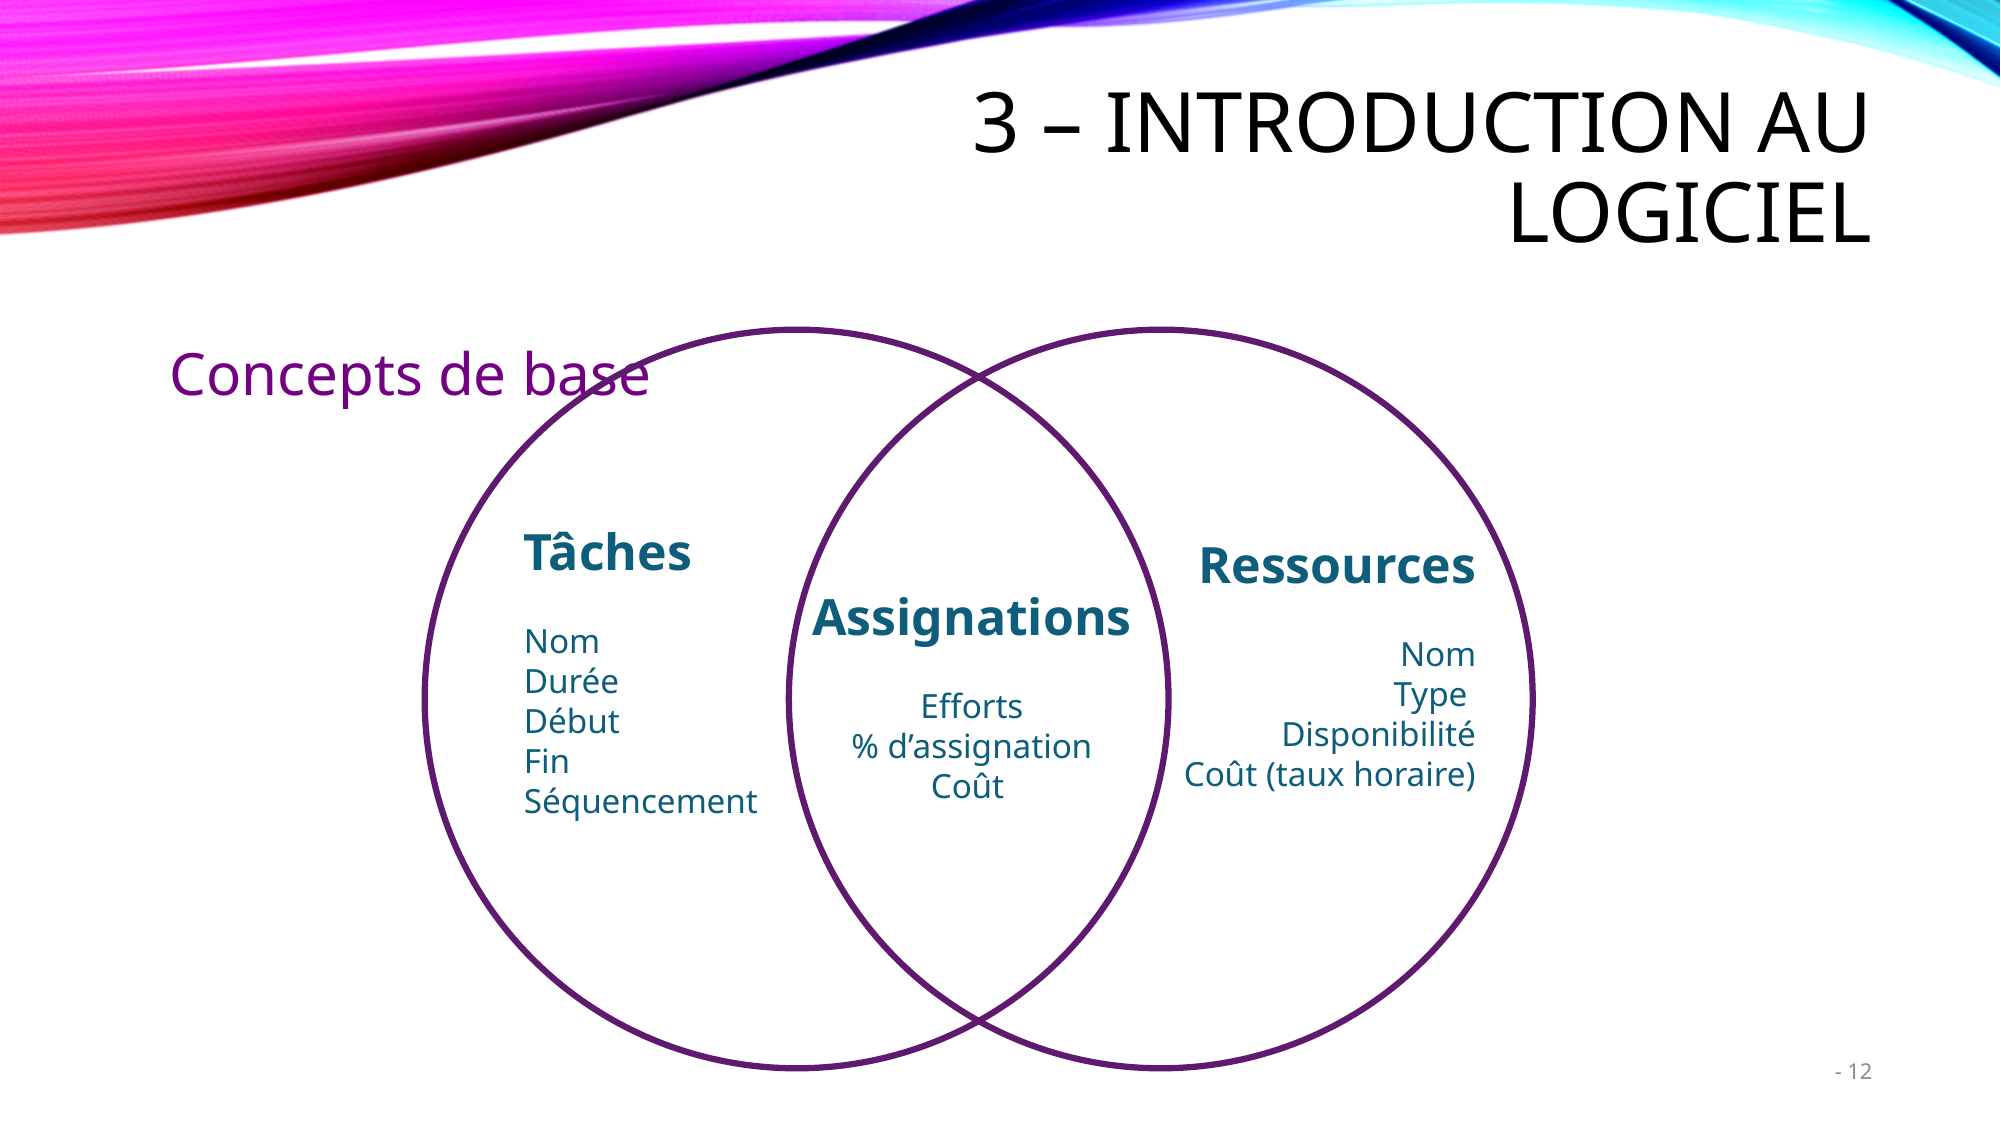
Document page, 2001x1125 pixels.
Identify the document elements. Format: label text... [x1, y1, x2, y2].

text_box Concepts de base [154, 259, 1841, 415]
title 3 – Introduction au logiciel [638, 64, 1888, 277]
picture [0, 0, 2000, 237]
text_box [805, 328, 1534, 1070]
text_box [787, 650, 791, 748]
text_box Assignations Efforts % d’assignation Coût [791, 577, 1152, 813]
text_box [423, 328, 978, 1070]
picture [1910, 0, 2000, 45]
text_box Tâches Nom Durée Début Fin Séquencement [509, 513, 837, 828]
picture [1890, 0, 2000, 75]
slide_number 12 [1808, 1042, 1888, 1103]
